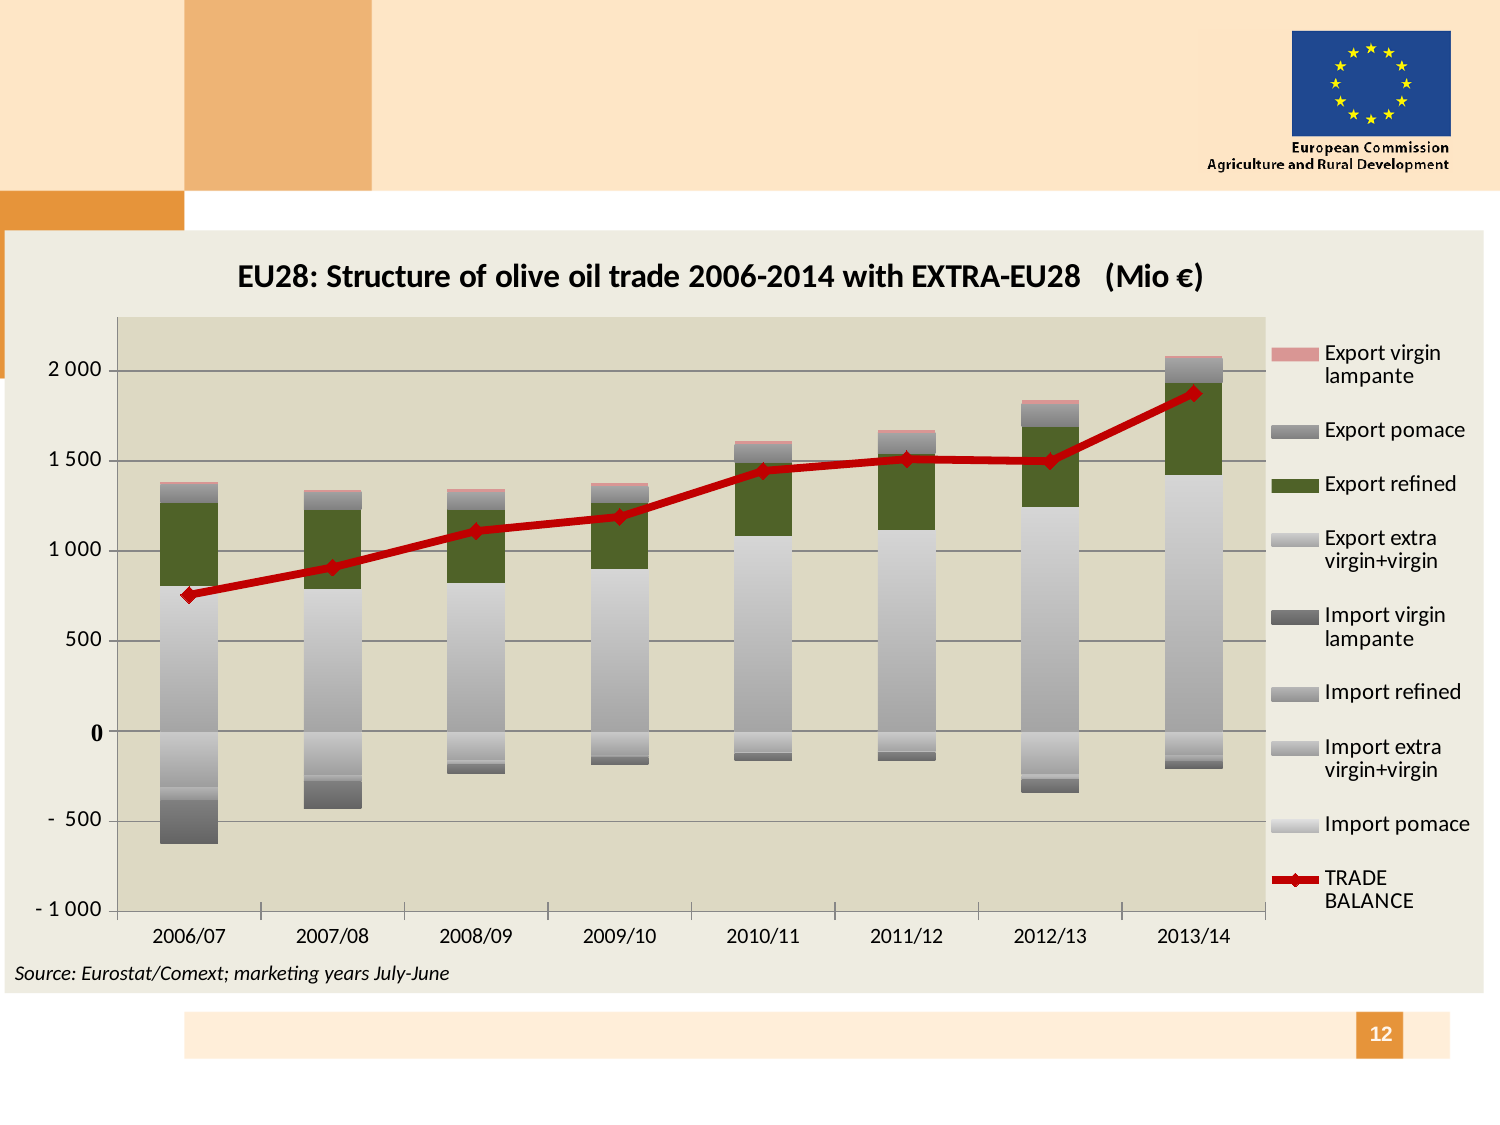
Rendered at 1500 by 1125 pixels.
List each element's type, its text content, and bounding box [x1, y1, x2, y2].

picture [0, 0, 1500, 1125]
slide_number 12 [1340, 1013, 1423, 1061]
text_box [0, 230, 1484, 994]
